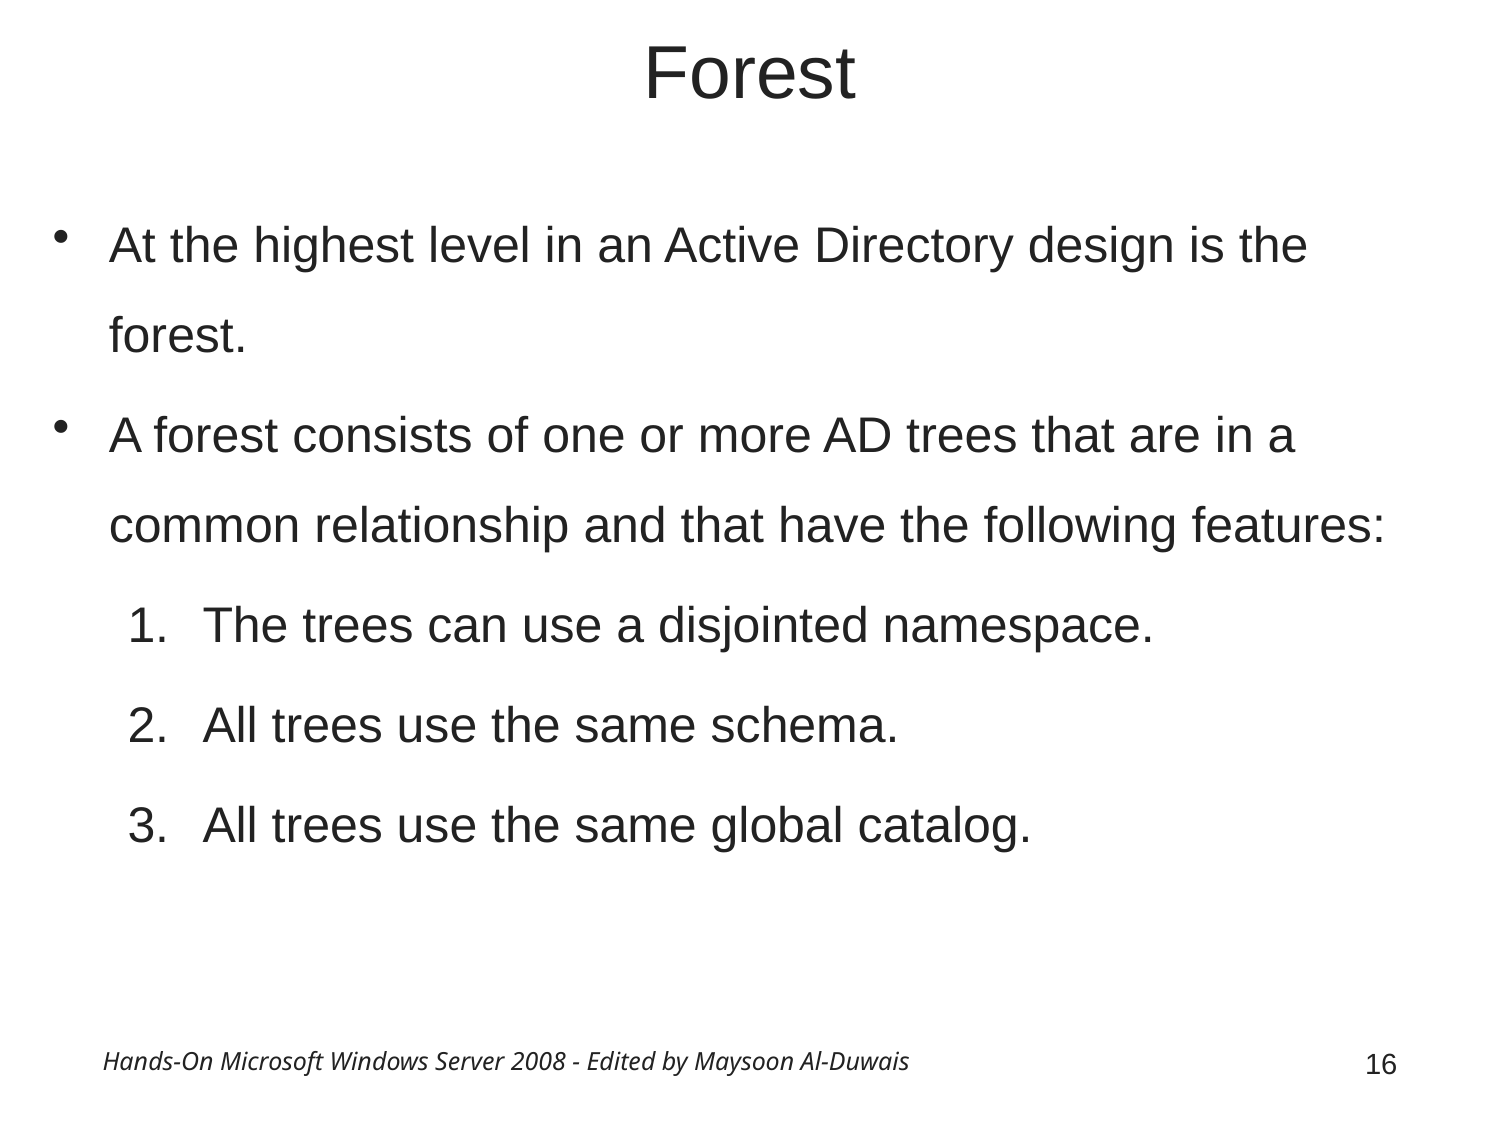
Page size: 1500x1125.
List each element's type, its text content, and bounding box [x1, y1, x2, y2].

footer Hands-On Microsoft Windows Server 2008 - Edited by Maysoon Al-Duwais [87, 1037, 1051, 1101]
list At the highest level in an Active Directory design is the forest. A forest consists of one or more AD trees that are in a common relationship and that have the following features: The trees can use a disjointed namespace. All trees use the same schema. All trees use the same global catalog. [37, 174, 1463, 1038]
title Forest [87, 0, 1413, 163]
slide_number 16 [1074, 1037, 1413, 1101]
